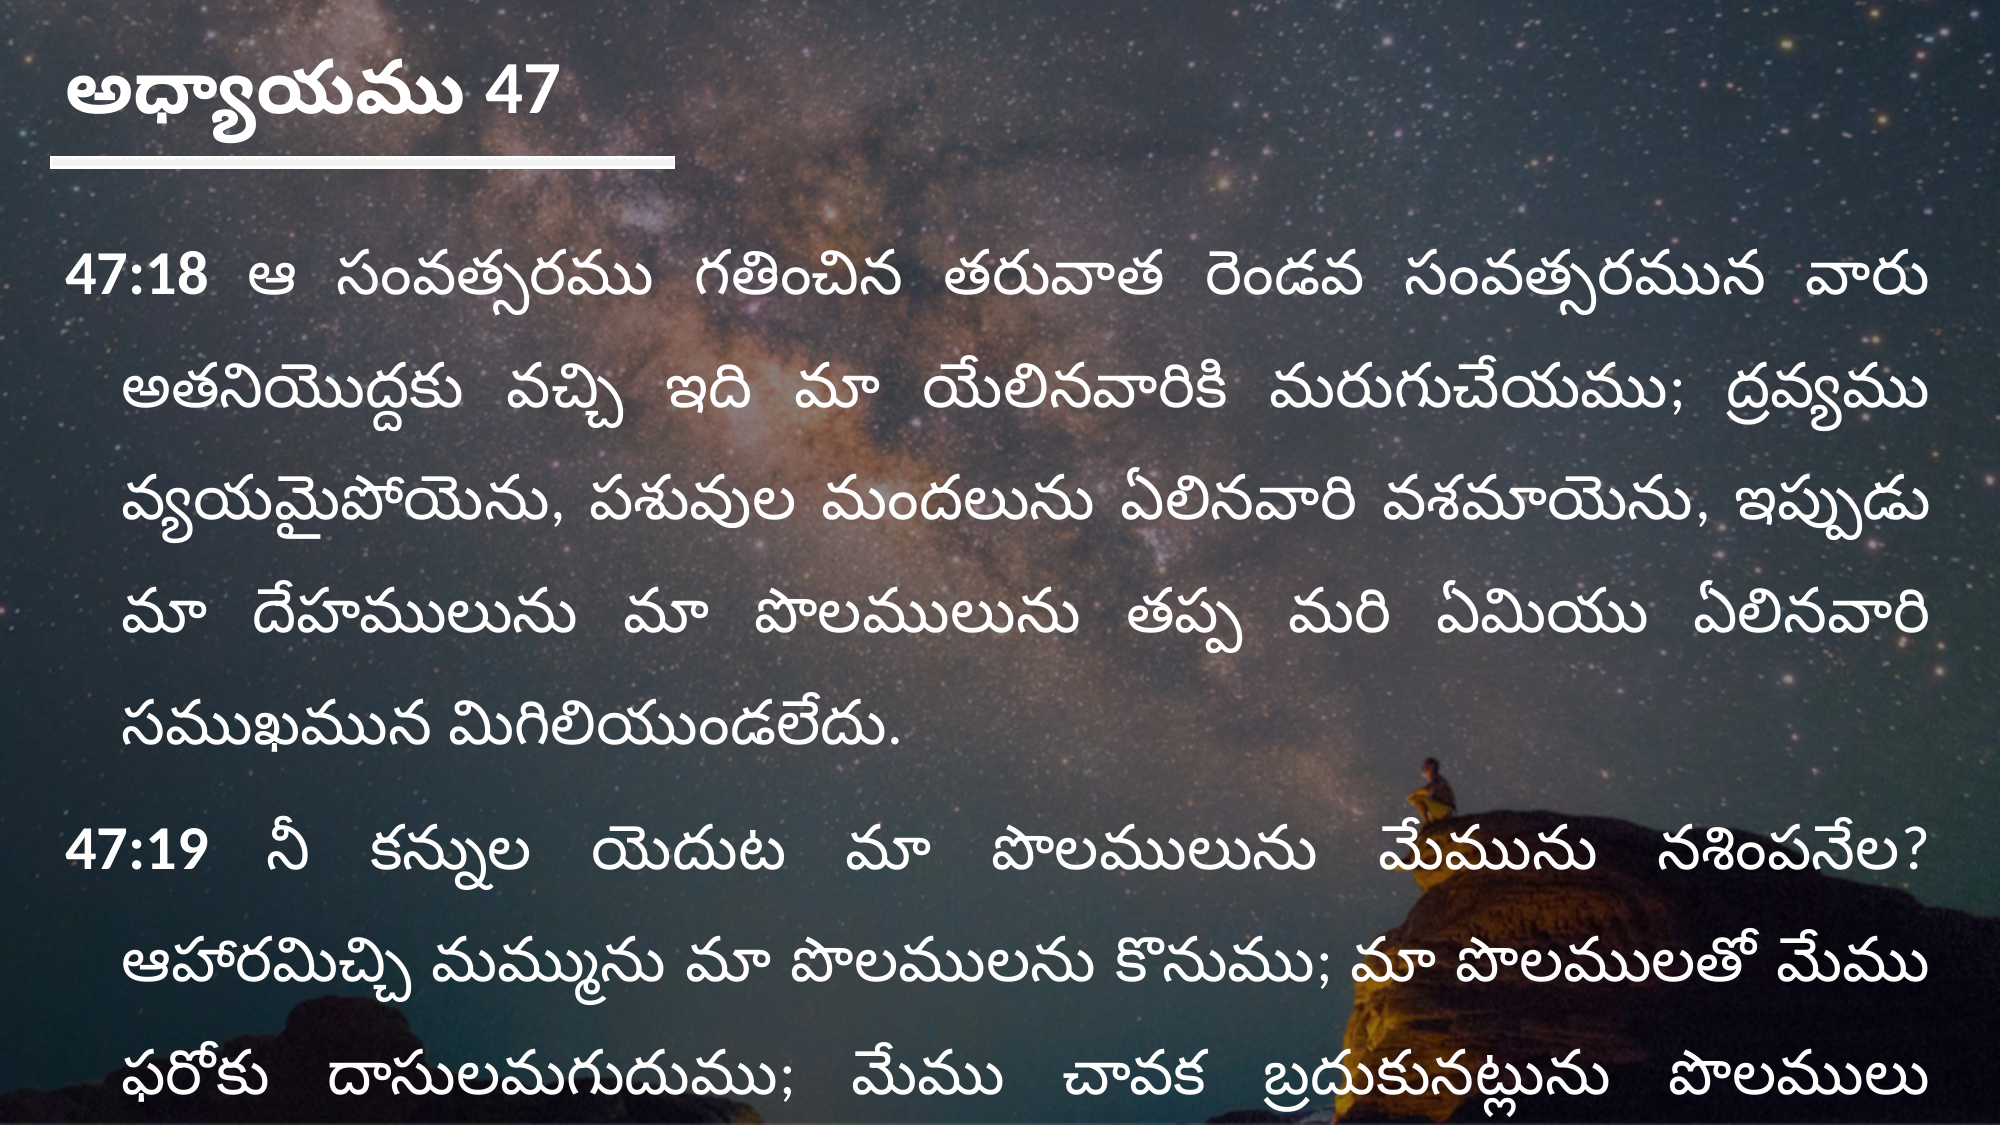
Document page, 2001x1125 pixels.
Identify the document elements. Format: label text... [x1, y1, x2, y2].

picture [0, 0, 2000, 1125]
title అధ్యాయము 47 [50, 0, 1925, 167]
list 47:18 ఆ సంవత్సరము గతించిన తరువాత రెండవ సంవత్సరమున వారు అతనియొద్దకు వచ్చి ఇది మా యేలినవారికి మరుగుచేయము; ద్రవ్యము వ్యయమైపోయెను, పశువుల మందలును ఏలినవారి వశమాయెను, ఇప్పుడు మా దేహములును మా పొలములును తప్ప మరి ఏమియు ఏలినవారి సముఖమున మిగిలియుండలేదు. 47:19 నీ కన్నుల యెదుట మా పొలములును మేమును నశింపనేల? ఆహారమిచ్చి మమ్మును మా పొలములను కొనుము; మా పొలములతో మేము ఫరోకు దాసులమగుదుము; మేము చావక బ్రదుకునట్లును పొలములు పాడైపోకుండునట్లును మాకు విత్తనములిమ్మని అడిగిరి. [50, 187, 1946, 1063]
